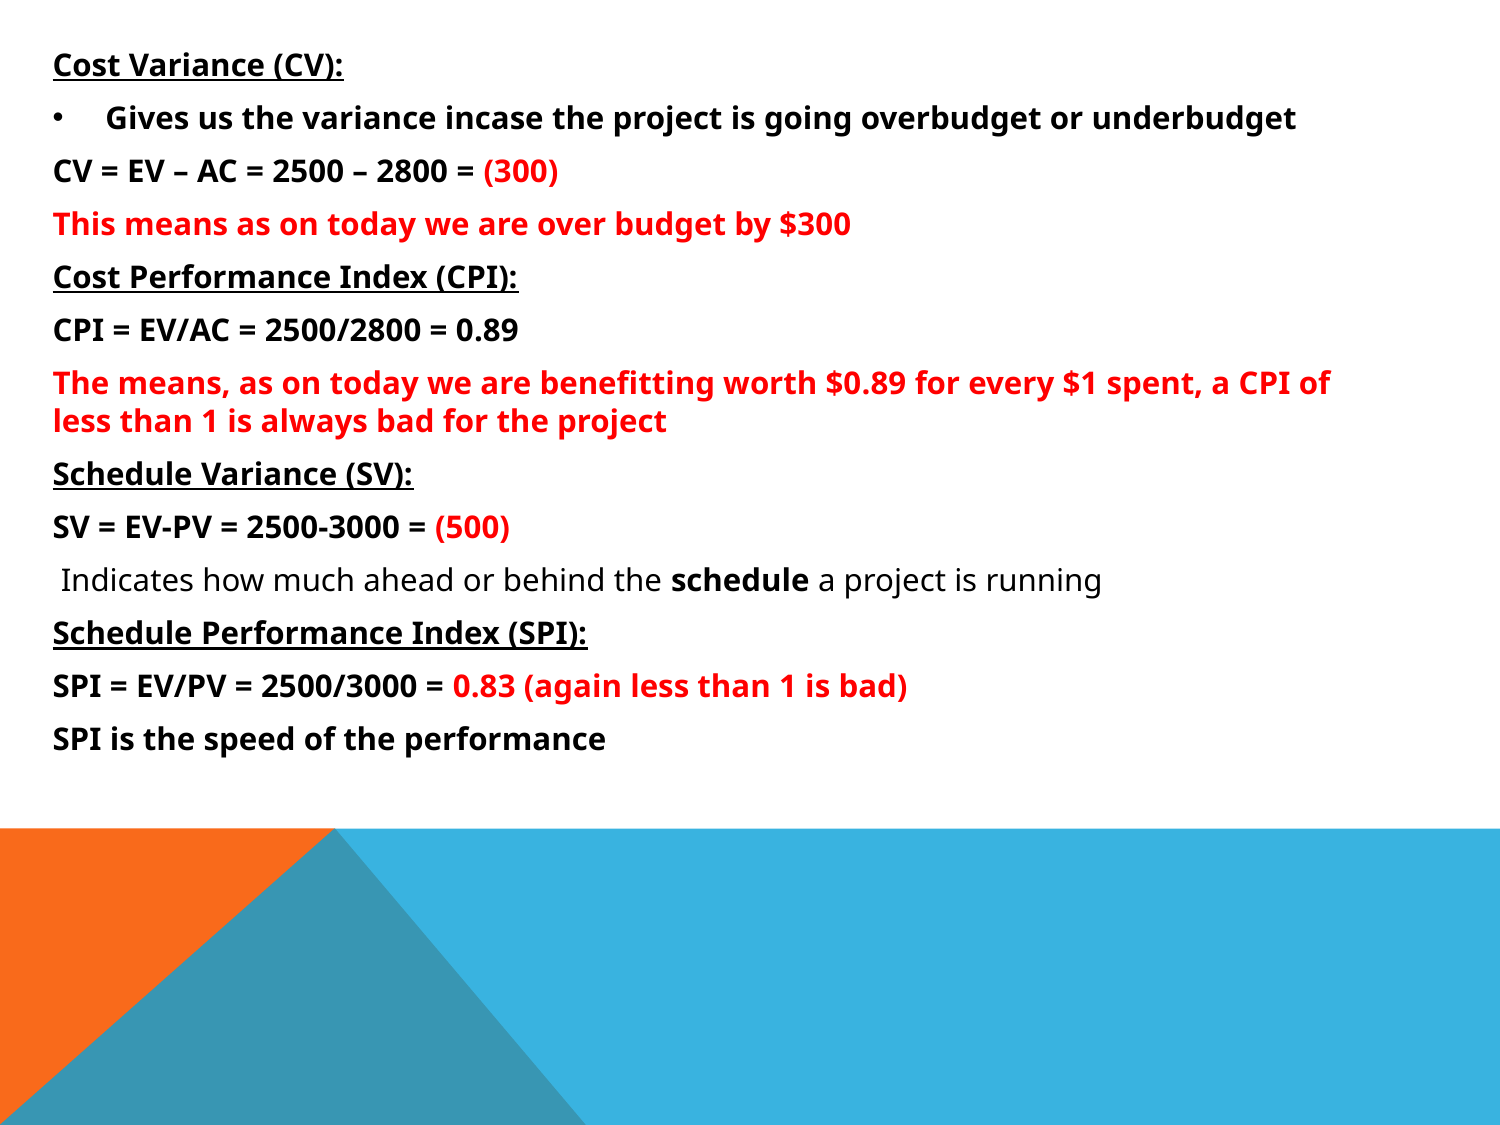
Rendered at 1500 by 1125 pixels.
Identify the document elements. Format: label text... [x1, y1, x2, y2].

list Cost Variance (CV): Gives us the variance incase the project is going overbudget or underbudget CV = EV – AC = 2500 – 2800 = (300) This means as on today we are over budget by $300 Cost Performance Index (CPI): CPI = EV/AC = 2500/2800 = 0.89 The means, as on today we are benefitting worth $0.89 for every $1 spent, a CPI of less than 1 is always bad for the project Schedule Variance (SV): SV = EV-PV = 2500-3000 = (500) Indicates how much ahead or behind the schedule a project is running Schedule Performance Index (SPI): SPI = EV/PV = 2500/3000 = 0.83 (again less than 1 is bad) SPI is the speed of the performance [37, 37, 1369, 768]
